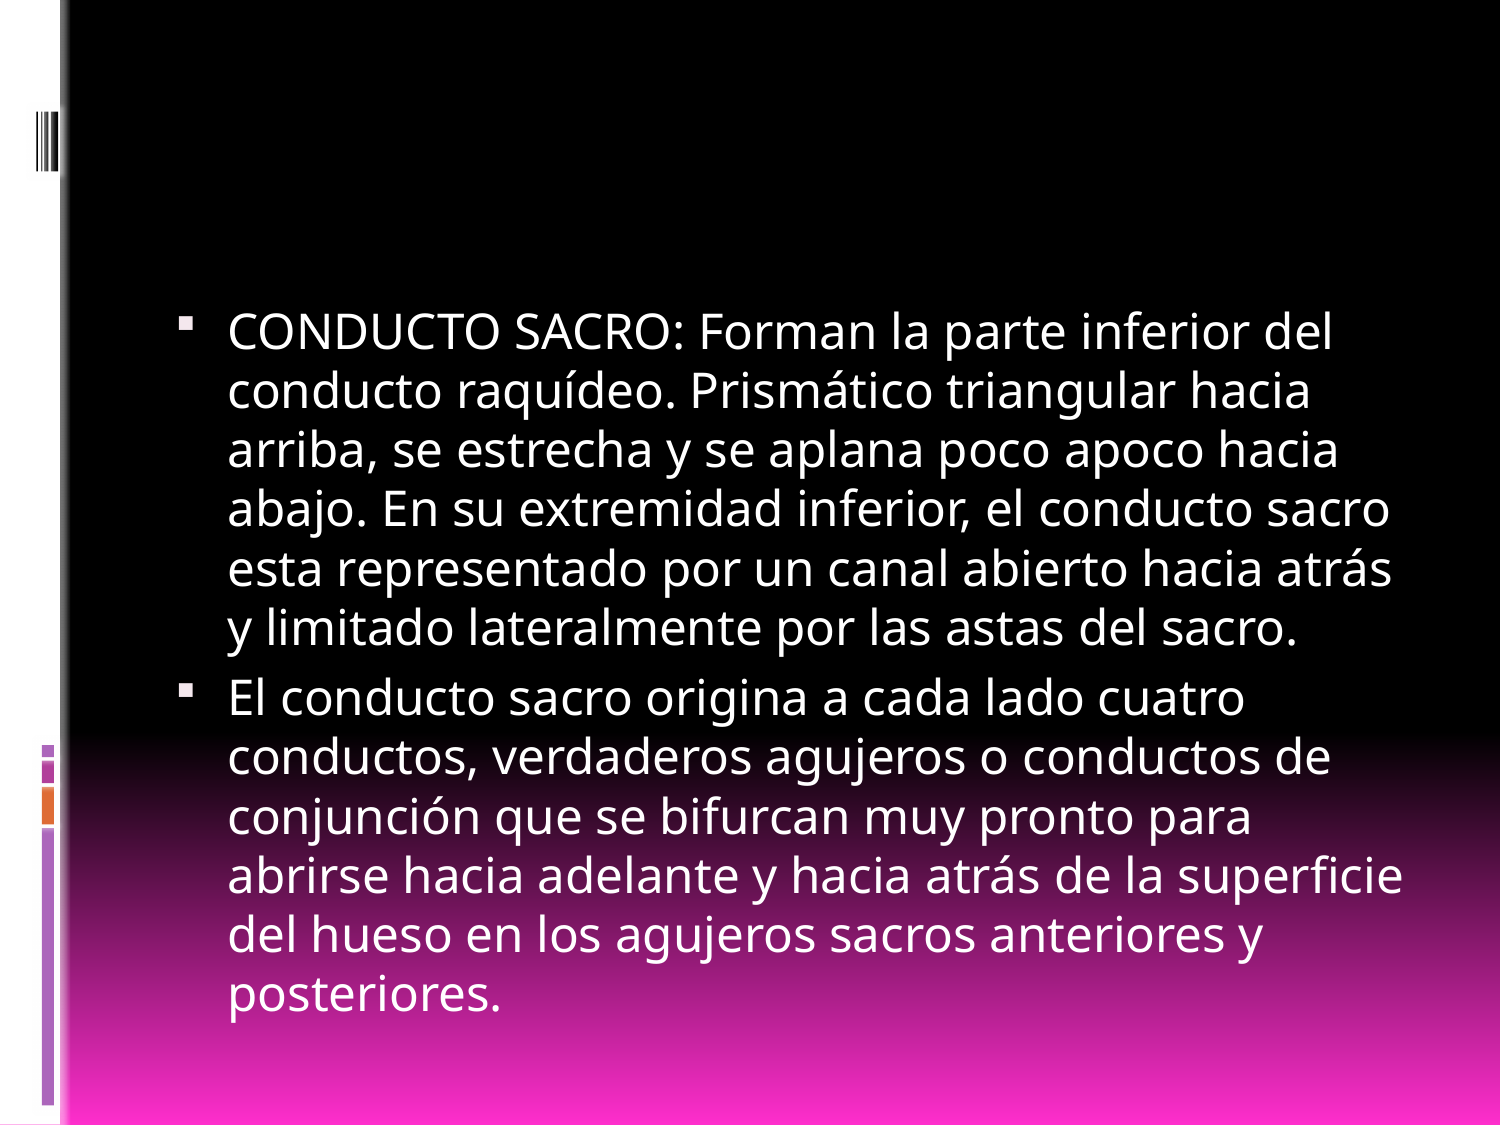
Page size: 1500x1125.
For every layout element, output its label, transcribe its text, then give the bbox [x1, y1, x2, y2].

list CONDUCTO SACRO: Forman la parte inferior del conducto raquídeo. Prismático triangular hacia arriba, se estrecha y se aplana poco apoco hacia abajo. En su extremidad inferior, el conducto sacro esta representado por un canal abierto hacia atrás y limitado lateralmente por las astas del sacro. El conducto sacro origina a cada lado cuatro conductos, verdaderos agujeros o conductos de conjunción que se bifurcan muy pronto para abrirse hacia adelante y hacia atrás de la superficie del hueso en los agujeros sacros anteriores y posteriores. [150, 292, 1425, 1043]
